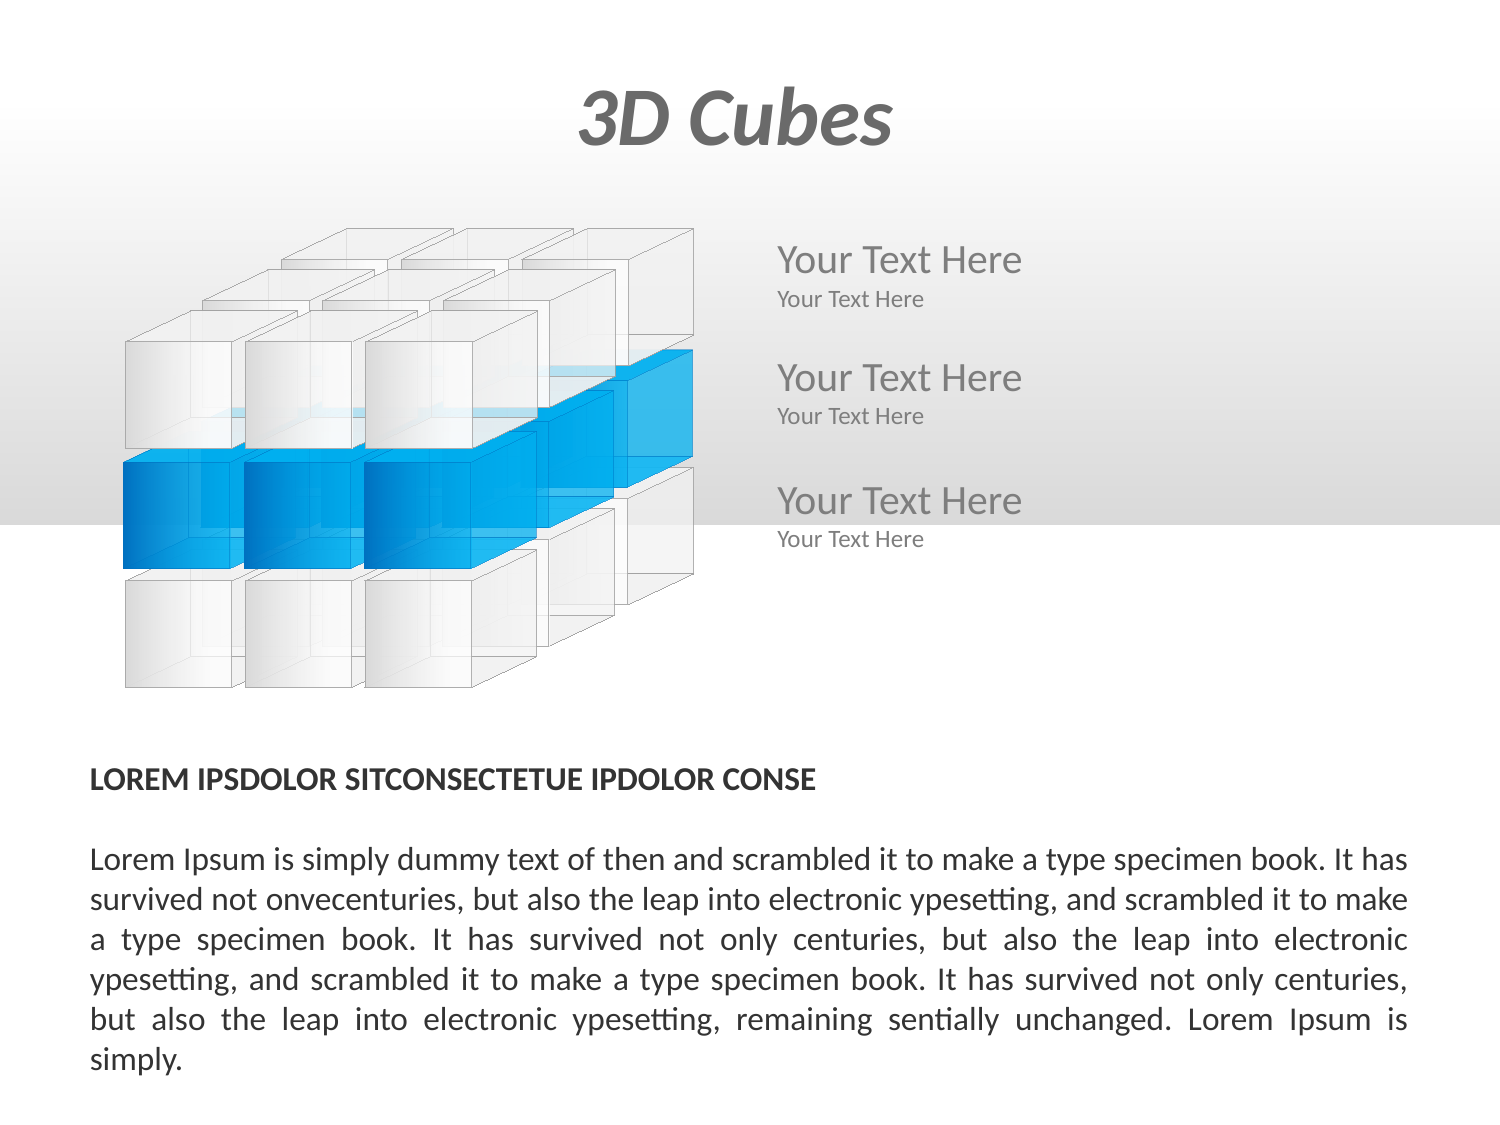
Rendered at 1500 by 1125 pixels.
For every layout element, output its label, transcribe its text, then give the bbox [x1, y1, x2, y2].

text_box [124, 228, 695, 449]
text_box Your Text Here Your Text Here [762, 224, 1113, 320]
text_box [124, 575, 694, 688]
text_box [0, 0, 1500, 527]
text_box 3D Cubes [87, 62, 1401, 163]
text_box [123, 456, 693, 569]
text_box LOREM IPSDOLOR SITCONSECTETUE IPDOLOR CONSE Lorem Ipsum is simply dummy text of then and scrambled it to make a type specimen book. It has survived not onvecenturies, but also the leap into electronic ypesetting, and scrambled it to make a type specimen book. It has survived not only centuries, but also the leap into electronic ypesetting, and scrambled it to make a type specimen book. It has survived not only centuries, but also the leap into electronic ypesetting, remaining sentially unchanged. Lorem Ipsum is simply. [74, 749, 1425, 1085]
text_box Your Text Here Your Text Here [762, 465, 1113, 560]
text_box Your Text Here Your Text Here [762, 342, 1113, 437]
